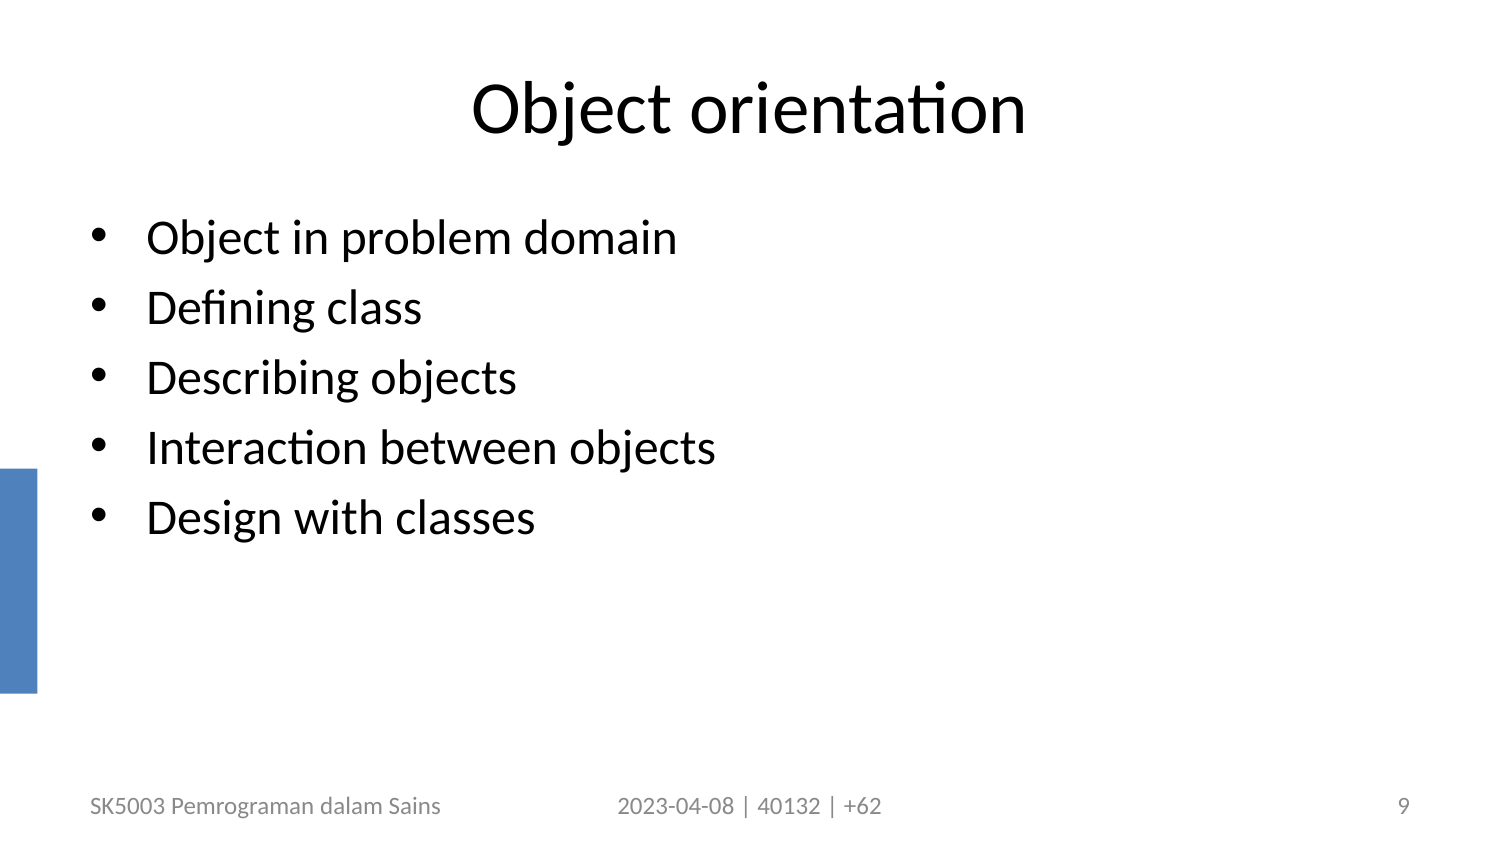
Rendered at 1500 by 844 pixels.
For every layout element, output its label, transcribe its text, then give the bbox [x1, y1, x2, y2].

title Object orientation [74, 33, 1426, 175]
list Object in problem domain Defining class Describing objects Interaction between objects Design with classes [74, 196, 738, 754]
slide_number SK5003 Pemrograman dalam Sains [75, 782, 463, 827]
slide_number 9 [1074, 782, 1425, 827]
footer 2023-04-08 | 40132 | +62 [512, 782, 988, 827]
